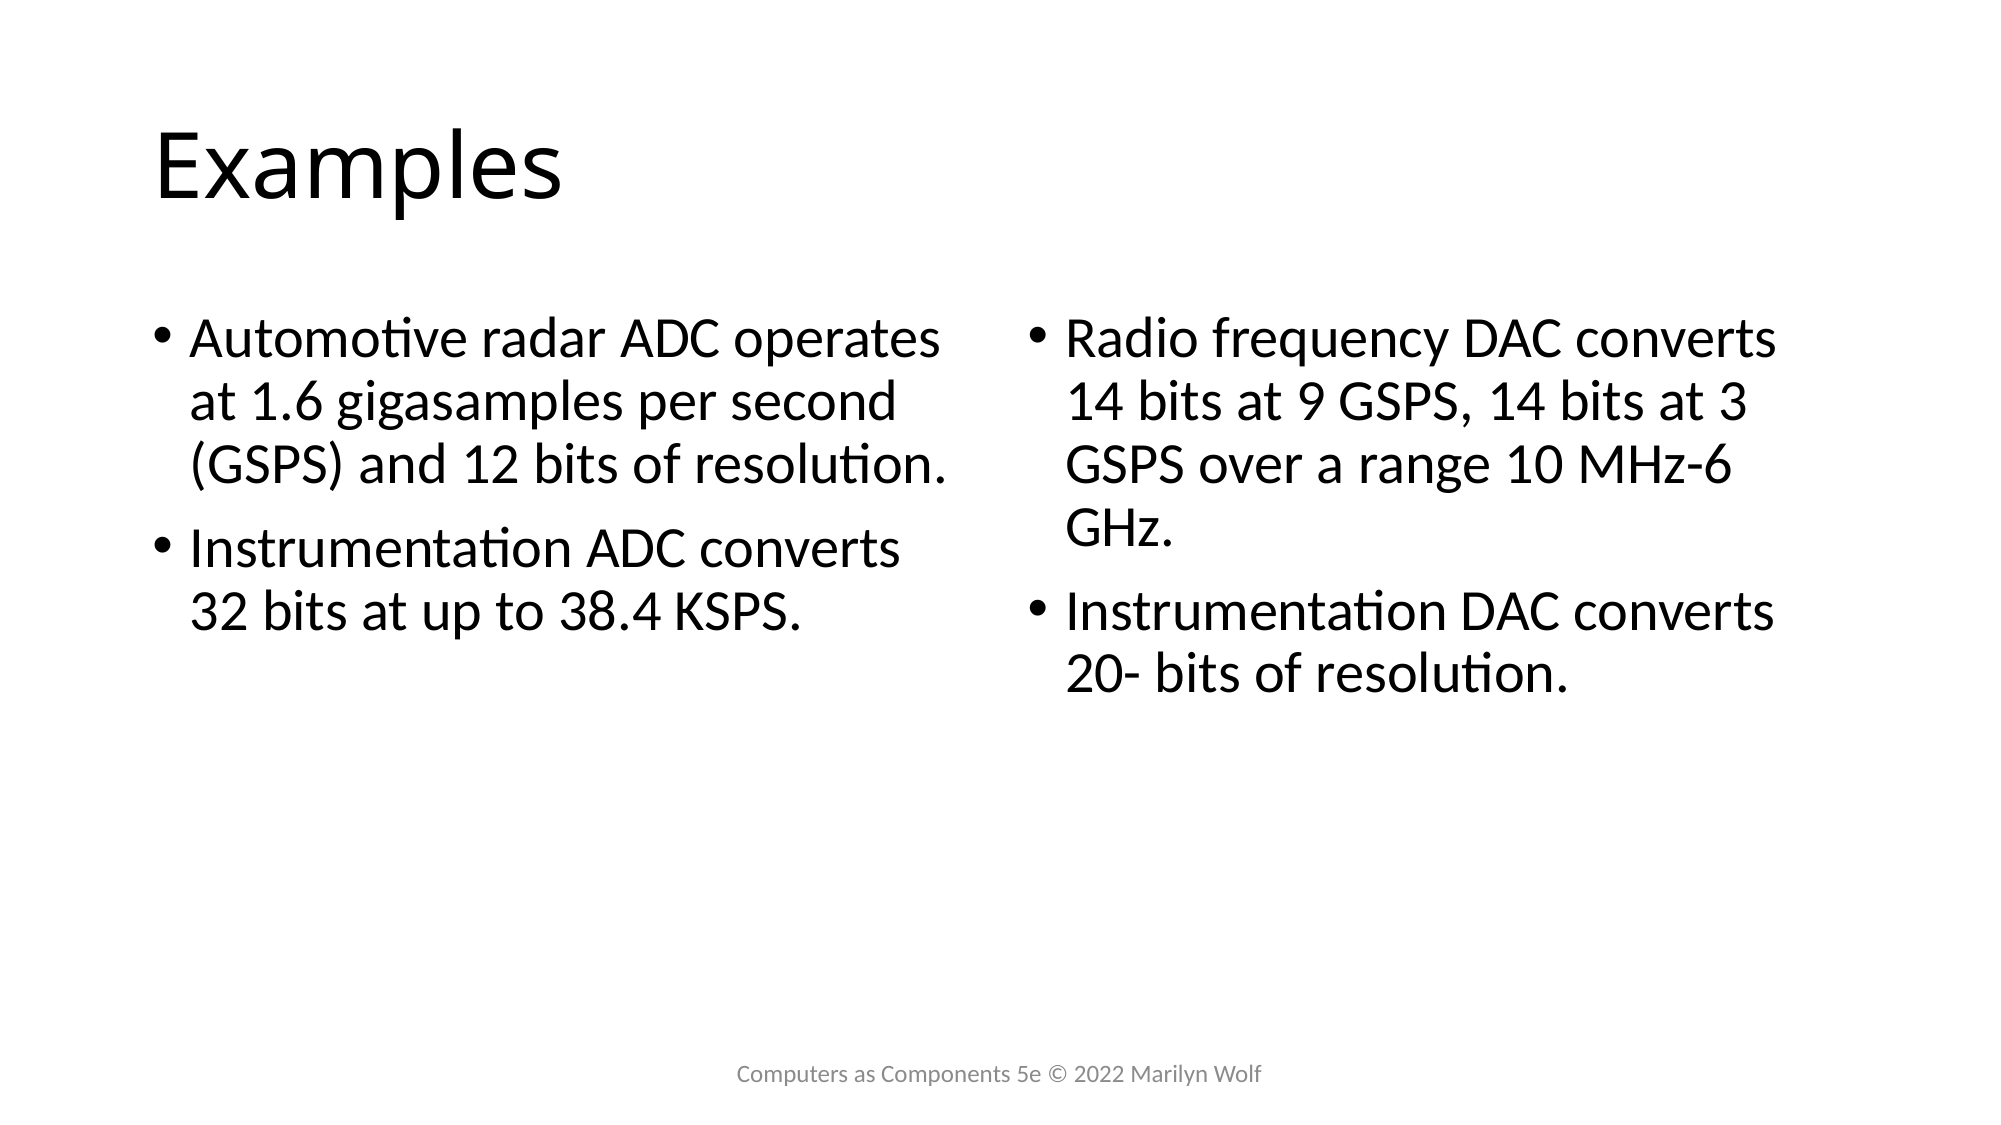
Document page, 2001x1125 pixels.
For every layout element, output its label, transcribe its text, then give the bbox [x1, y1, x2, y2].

footer Computers as Components 5e © 2022 Marilyn Wolf [662, 1042, 1338, 1103]
title Examples [137, 59, 1863, 278]
list Automotive radar ADC operates at 1.6 gigasamples per second (GSPS) and 12 bits of resolution. Instrumentation ADC converts 32 bits at up to 38.4 KSPS. [137, 299, 988, 1014]
list Radio frequency DAC converts 14 bits at 9 GSPS, 14 bits at 3 GSPS over a range 10 MHz-6 GHz. Instrumentation DAC converts 20- bits of resolution. [1012, 299, 1863, 1014]
